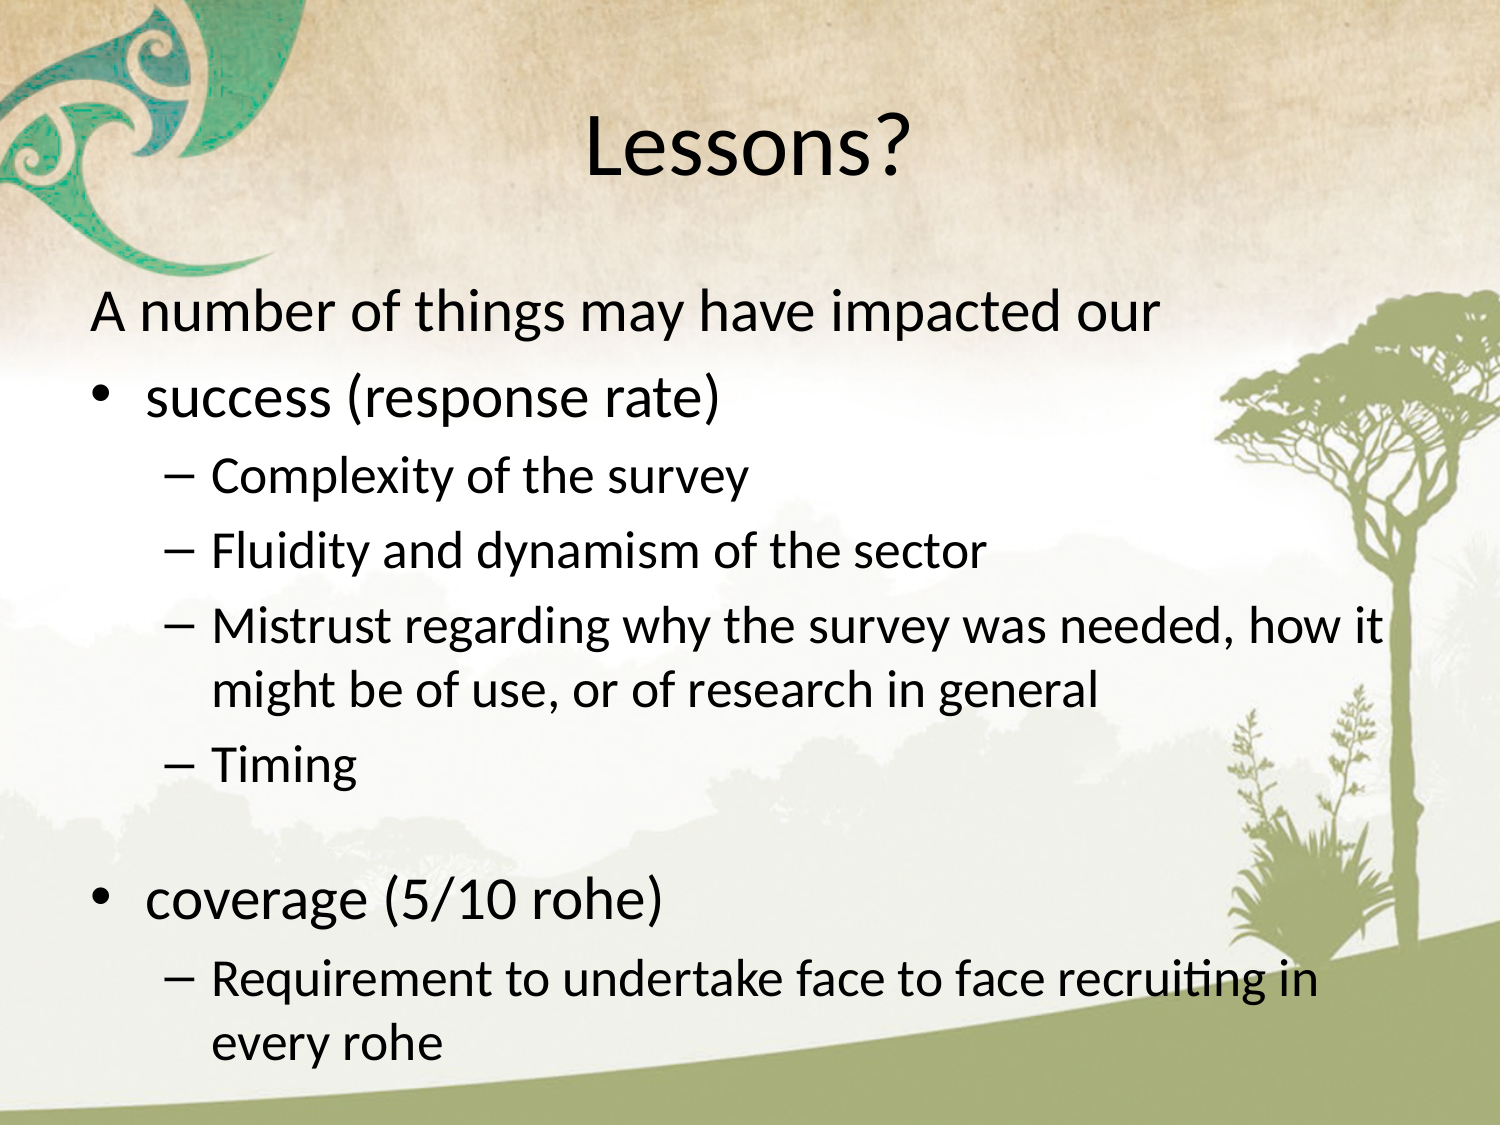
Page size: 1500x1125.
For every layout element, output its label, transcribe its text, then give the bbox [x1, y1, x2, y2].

title Lessons? [75, 45, 1425, 233]
picture [0, 0, 1500, 1125]
list A number of things may have impacted our success (response rate) Complexity of the survey Fluidity and dynamism of the sector Mistrust regarding why the survey was needed, how it might be of use, or of research in general Timing coverage (5/10 rohe) Requirement to undertake face to face recruiting in every rohe [75, 262, 1425, 1082]
